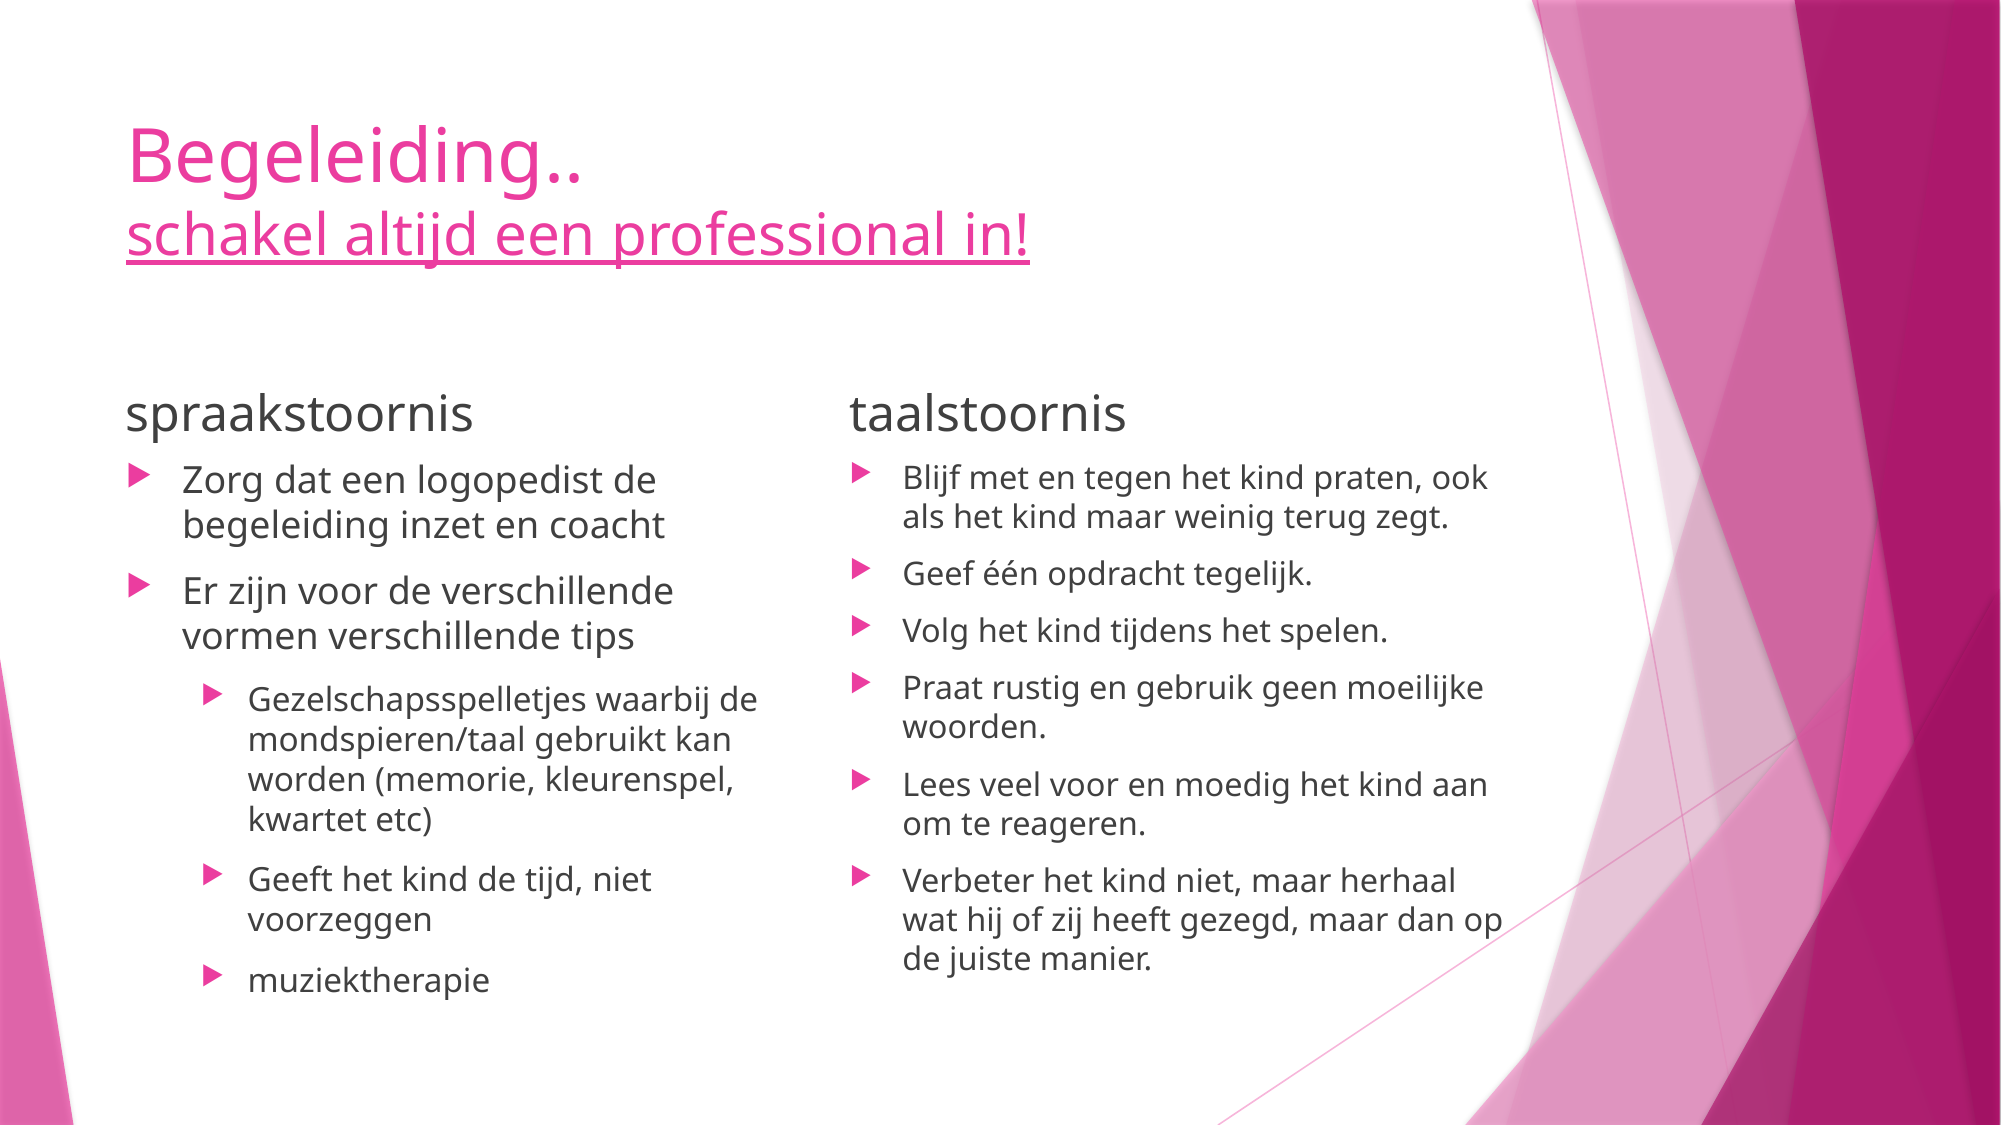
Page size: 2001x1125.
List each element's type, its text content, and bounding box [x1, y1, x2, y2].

list taalstoornis [834, 354, 1522, 448]
list Blijf met en tegen het kind praten, ook als het kind maar weinig terug zegt. Geef één opdracht tegelijk. Volg het kind tijdens het spelen. Praat rustig en gebruik geen moeilijke woorden. Lees veel voor en moedig het kind aan om te reageren. Verbeter het kind niet, maar herhaal wat hij of zij heeft gezegd, maar dan op de juiste manier. [834, 448, 1522, 991]
list spraakstoornis [110, 354, 798, 448]
list Zorg dat een logopedist de begeleiding inzet en coacht Er zijn voor de verschillende vormen verschillende tips Gezelschapsspelletjes waarbij de mondspieren/taal gebruikt kan worden (memorie, kleurenspel, kwartet etc) Geeft het kind de tijd, niet voorzeggen muziektherapie [110, 448, 798, 1087]
title Begeleiding.. schakel altijd een professional in! [111, 99, 1522, 317]
